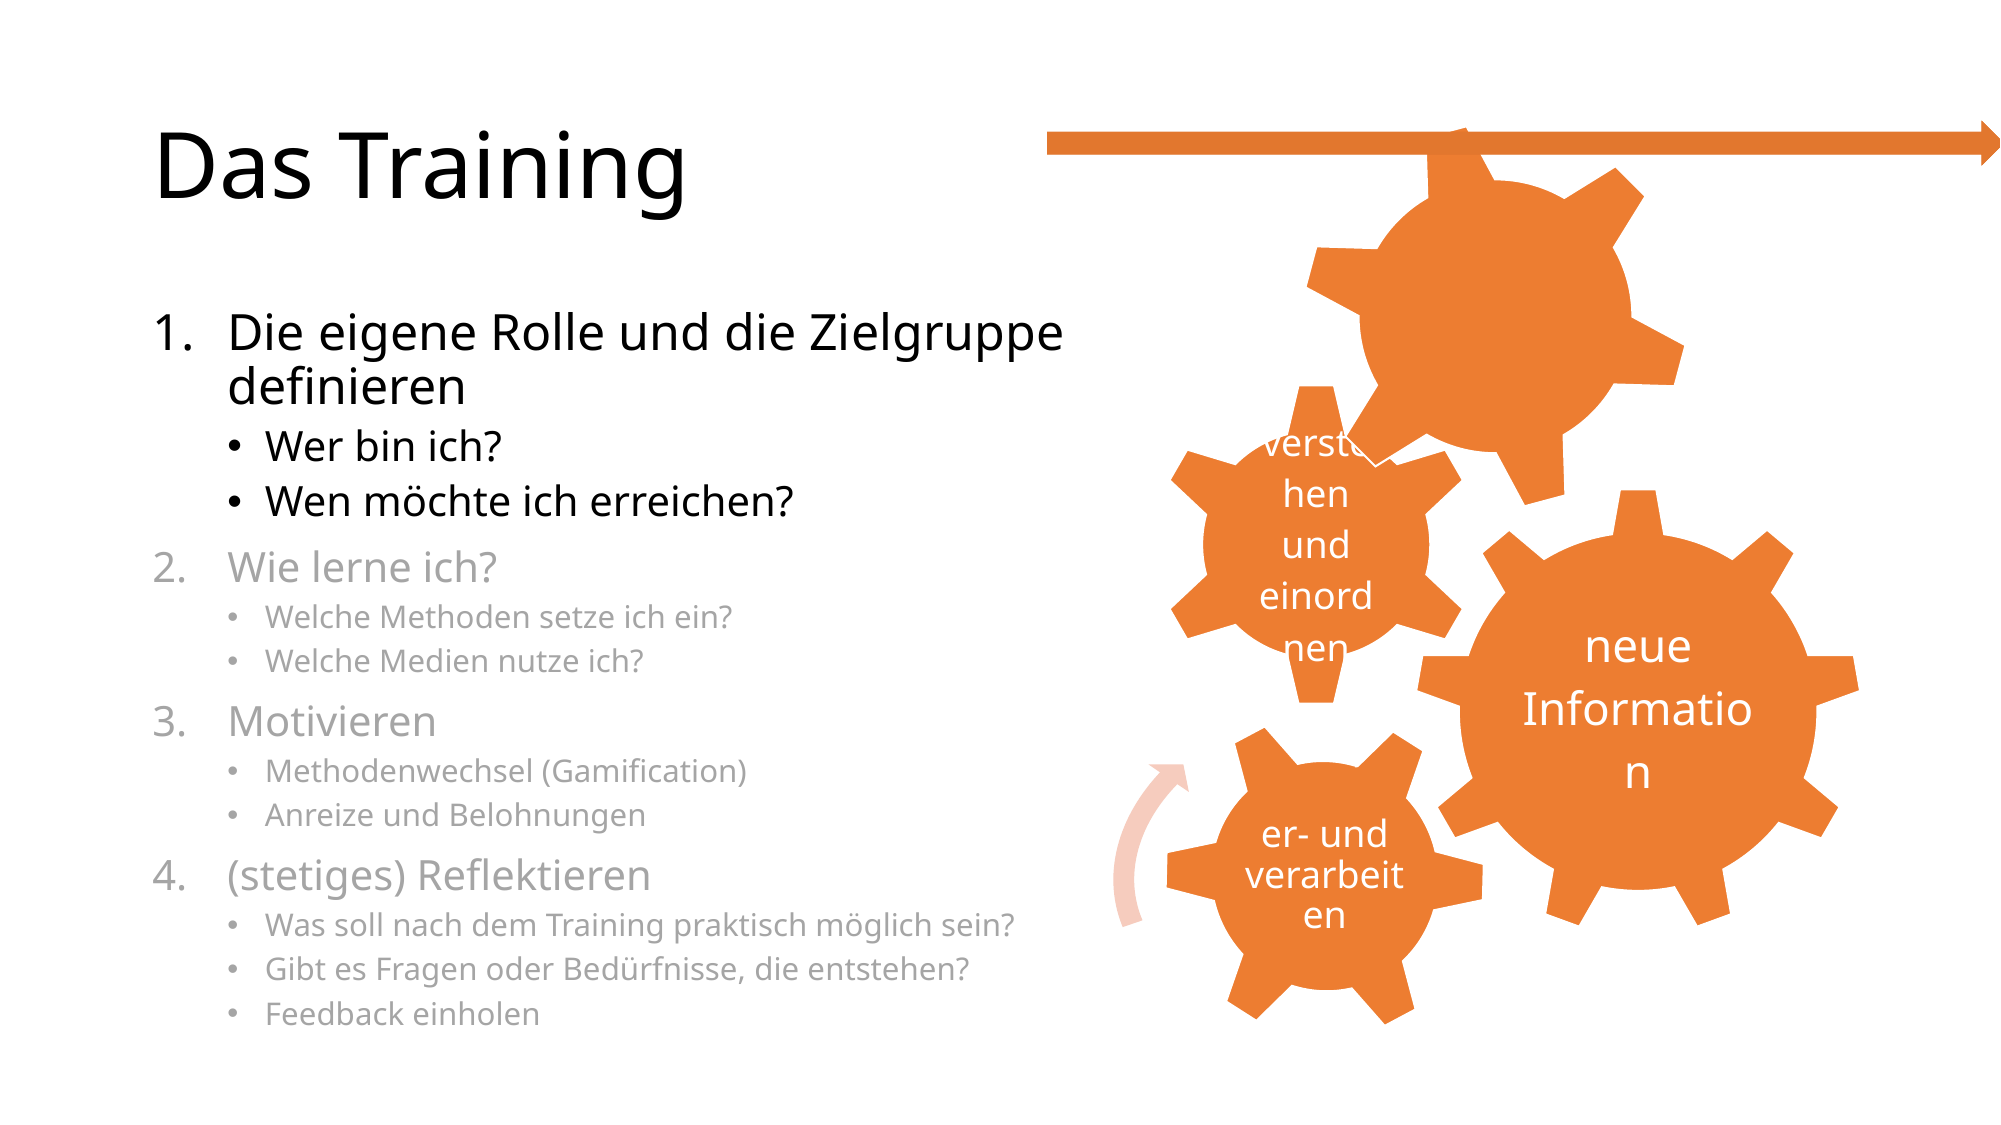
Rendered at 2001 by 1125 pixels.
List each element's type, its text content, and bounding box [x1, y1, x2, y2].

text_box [905, 120, 2000, 936]
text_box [1162, 711, 1487, 1041]
title Das Training [137, 59, 1863, 278]
list Die eigene Rolle und die Zielgruppe definieren Wer bin ich? Wen möchte ich erreichen? Wie lerne ich? Welche Methoden setze ich ein? Welche Medien nutze ich? Motivieren Methodenwechsel (Gamification) Anreize und Belohnungen (stetiges) Reflektieren Was soll nach dem Training praktisch möglich sein? Gibt es Fragen oder Bedürfnisse, die entstehen? Feedback einholen [137, 299, 1105, 1024]
